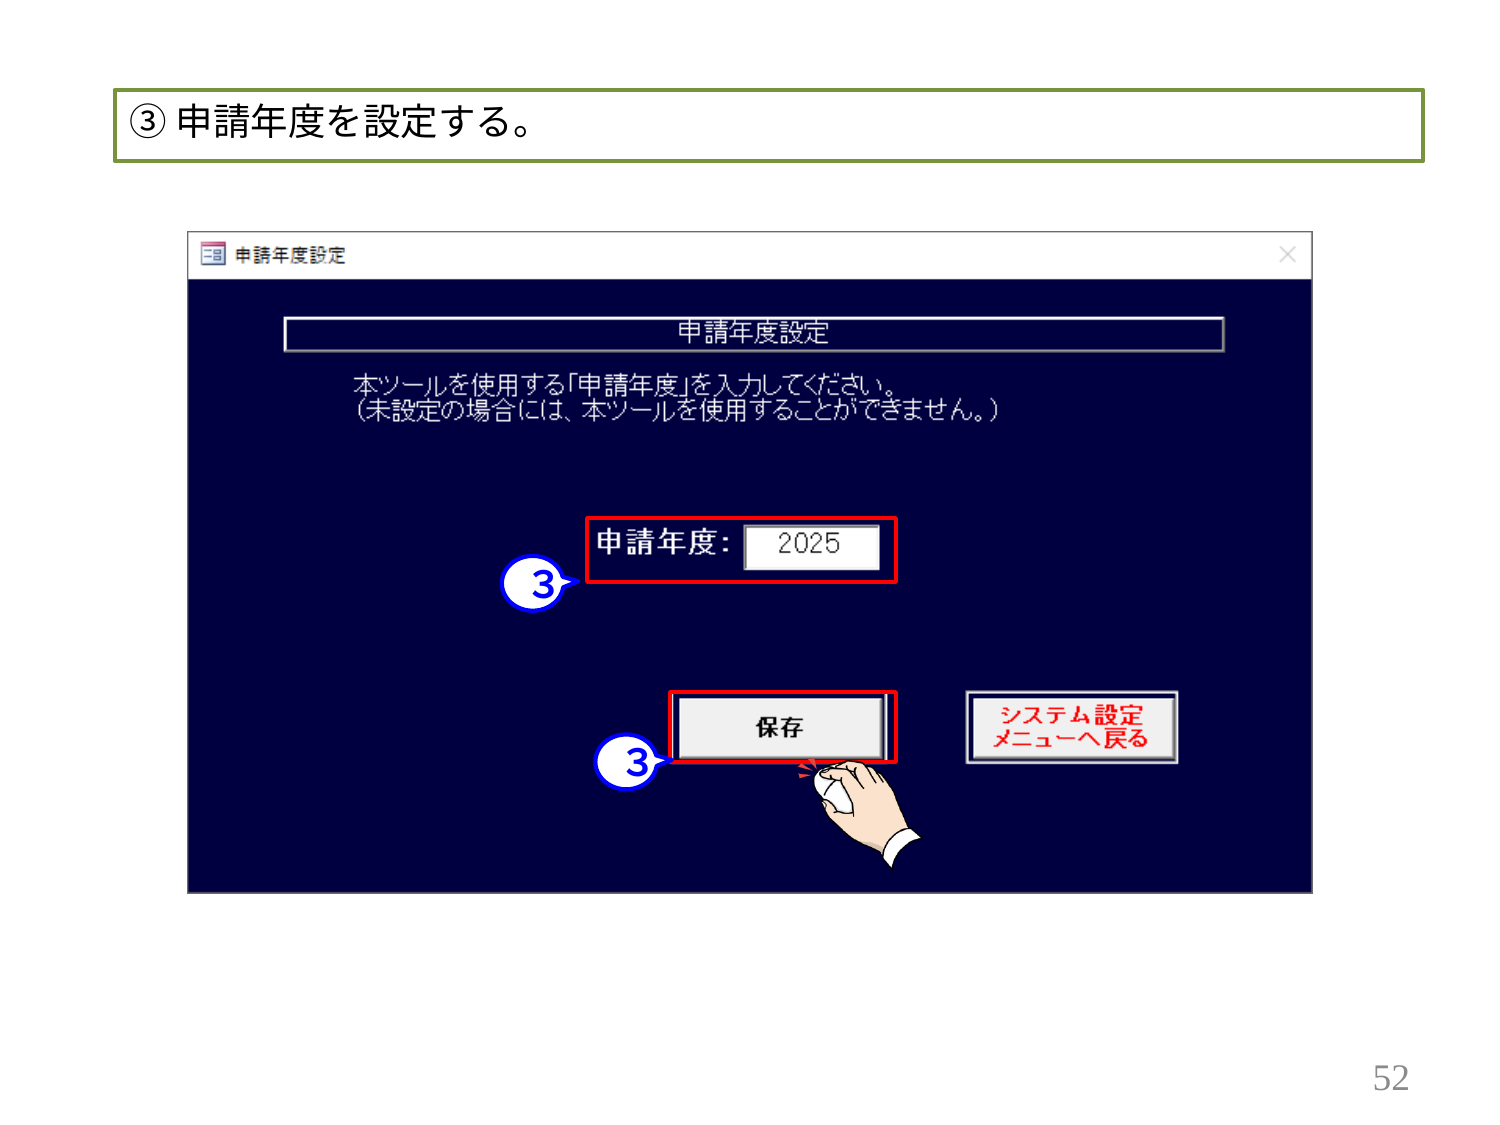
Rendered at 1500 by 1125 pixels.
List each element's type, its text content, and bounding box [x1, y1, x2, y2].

slide_number 51 [1074, 1045, 1425, 1106]
picture [187, 230, 1313, 894]
text_box ③申請年度を設定する。 [113, 88, 1425, 163]
